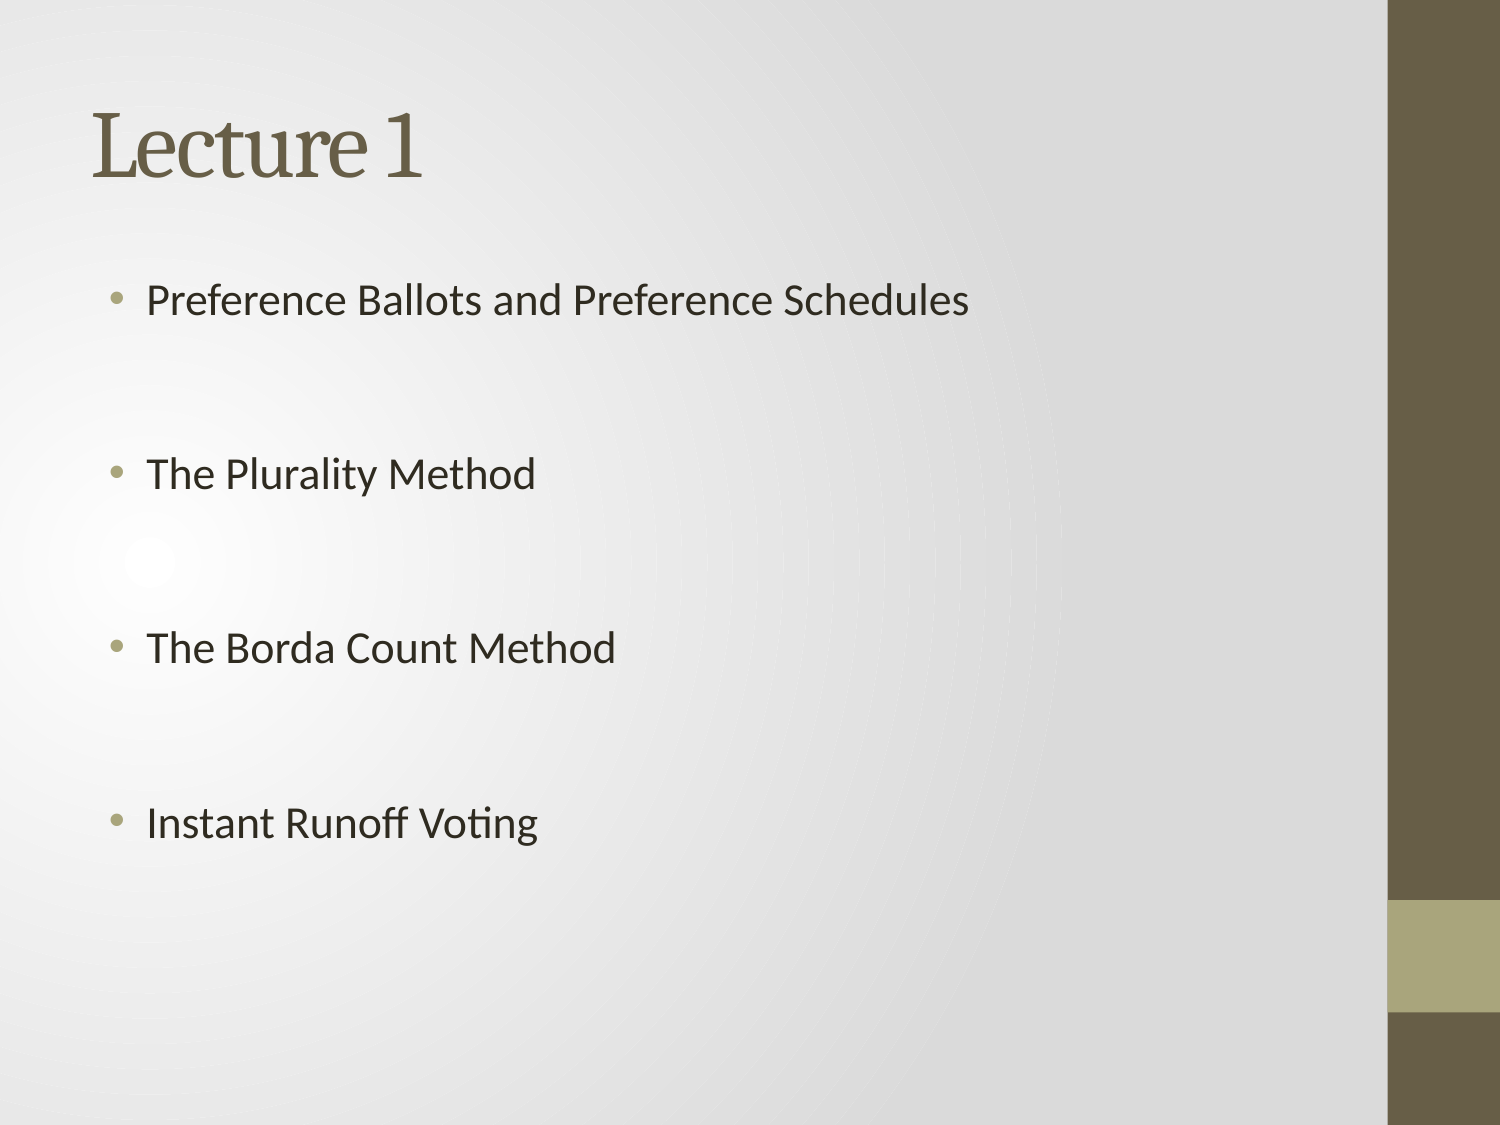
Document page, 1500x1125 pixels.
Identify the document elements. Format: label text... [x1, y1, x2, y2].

title Lecture 1 [75, 45, 1325, 233]
list Preference Ballots and Preference Schedules The Plurality Method The Borda Count Method Instant Runoff Voting [75, 262, 1325, 1050]
